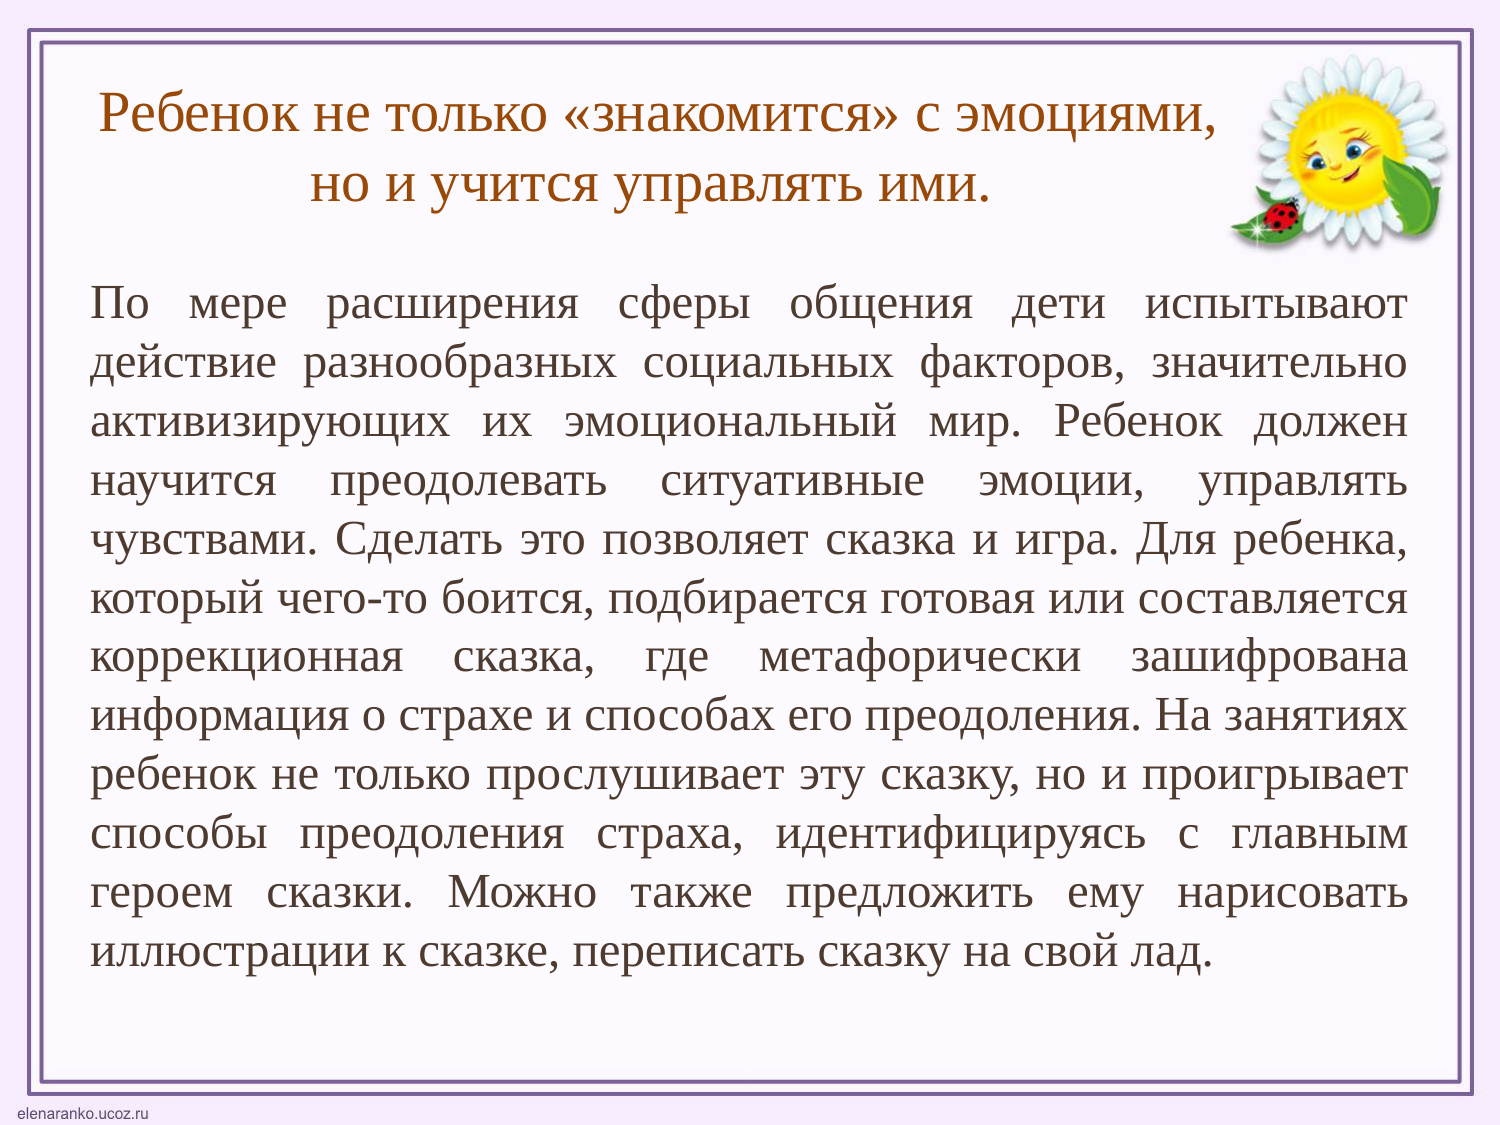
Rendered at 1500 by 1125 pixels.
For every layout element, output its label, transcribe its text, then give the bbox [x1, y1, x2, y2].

picture [0, 0, 1500, 1125]
list По мере расширения сферы общения дети испытывают действие разнообразных социальных факторов, значительно активизирующих их эмоциональный мир. Ребенок должен научится преодолевать ситуативные эмоции, управлять чувствами. Сделать это позволяет сказка и игра. Для ребенка, который чего-то боится, подбирается готовая или составляется коррекционная сказка, где метафорически зашифрована информация о страхе и способах его преодоления. На занятиях ребенок не только прослушивает эту сказку, но и проигрывает способы преодоления страха, идентифицируясь с главным героем сказки. Можно также предложить ему нарисовать иллюстрации к сказке, переписать сказку на свой лад. [75, 262, 1425, 1005]
title Ребенок не только «знакомится» с эмоциями, но и учится управлять ими. [70, 90, 1247, 197]
